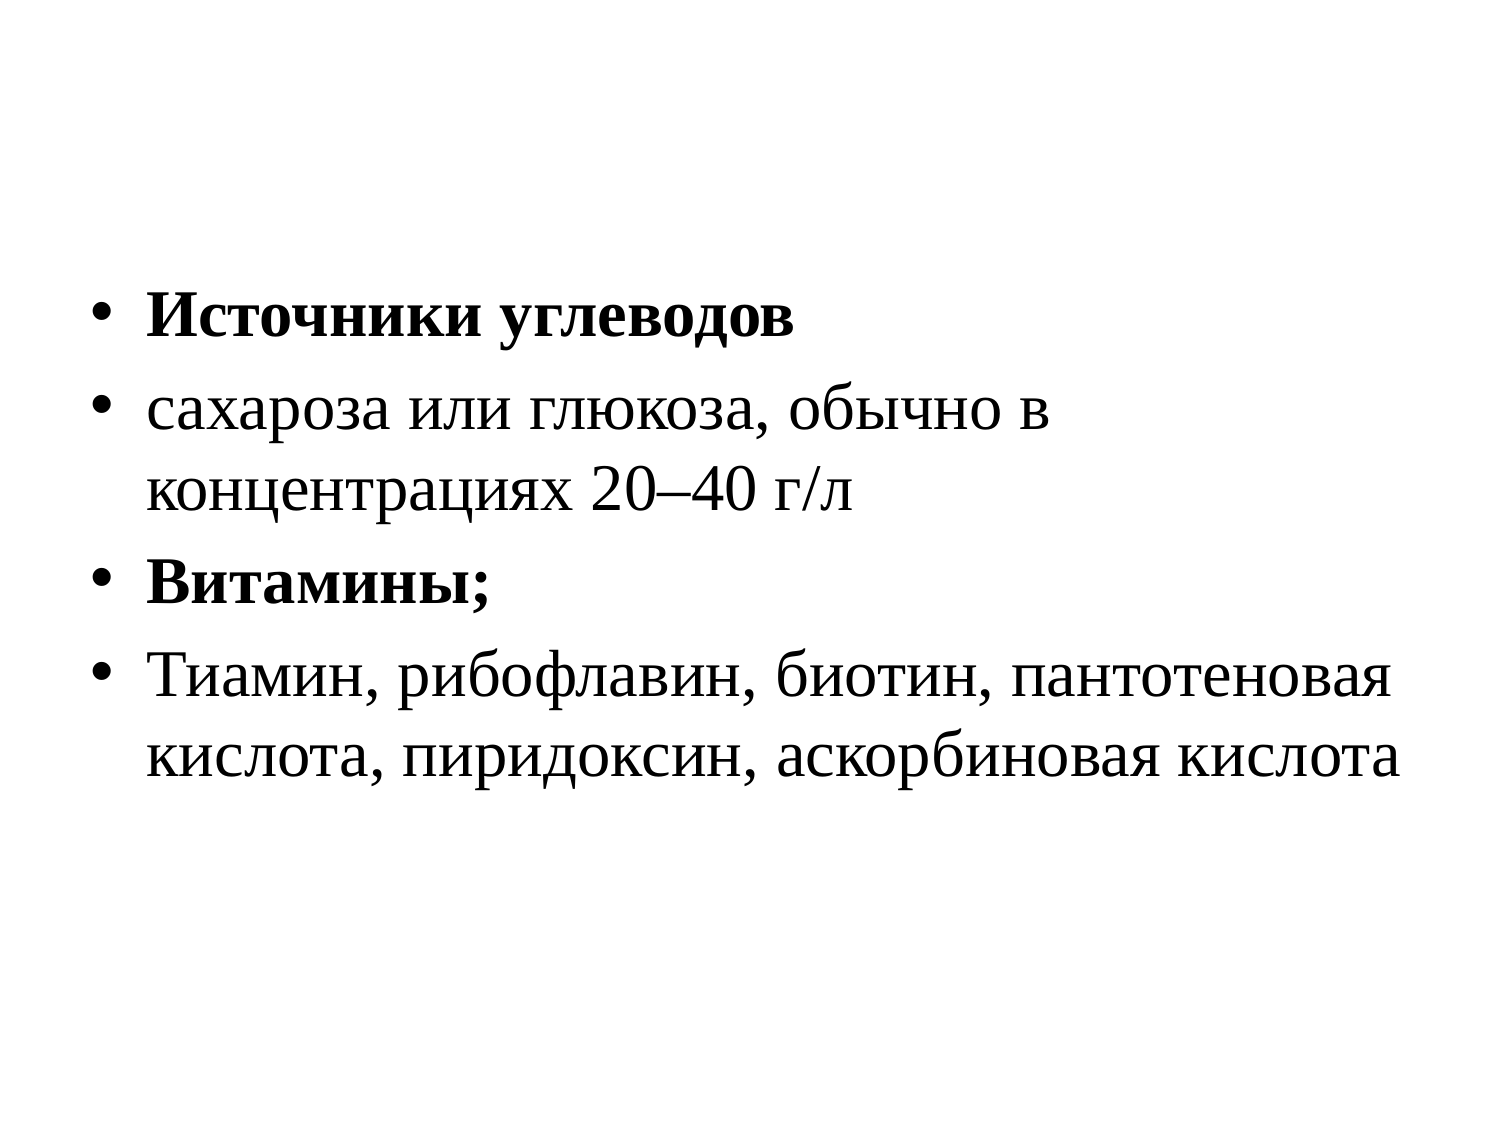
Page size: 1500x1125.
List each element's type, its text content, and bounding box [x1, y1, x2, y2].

list Источники углеводов сахароза или глюкоза, обычно в концентрациях 20–40 г/л Витамины; Тиамин, рибофлавин, биотин, пантотеновая кислота, пиридоксин, аскорбиновая кислота [75, 262, 1425, 1005]
